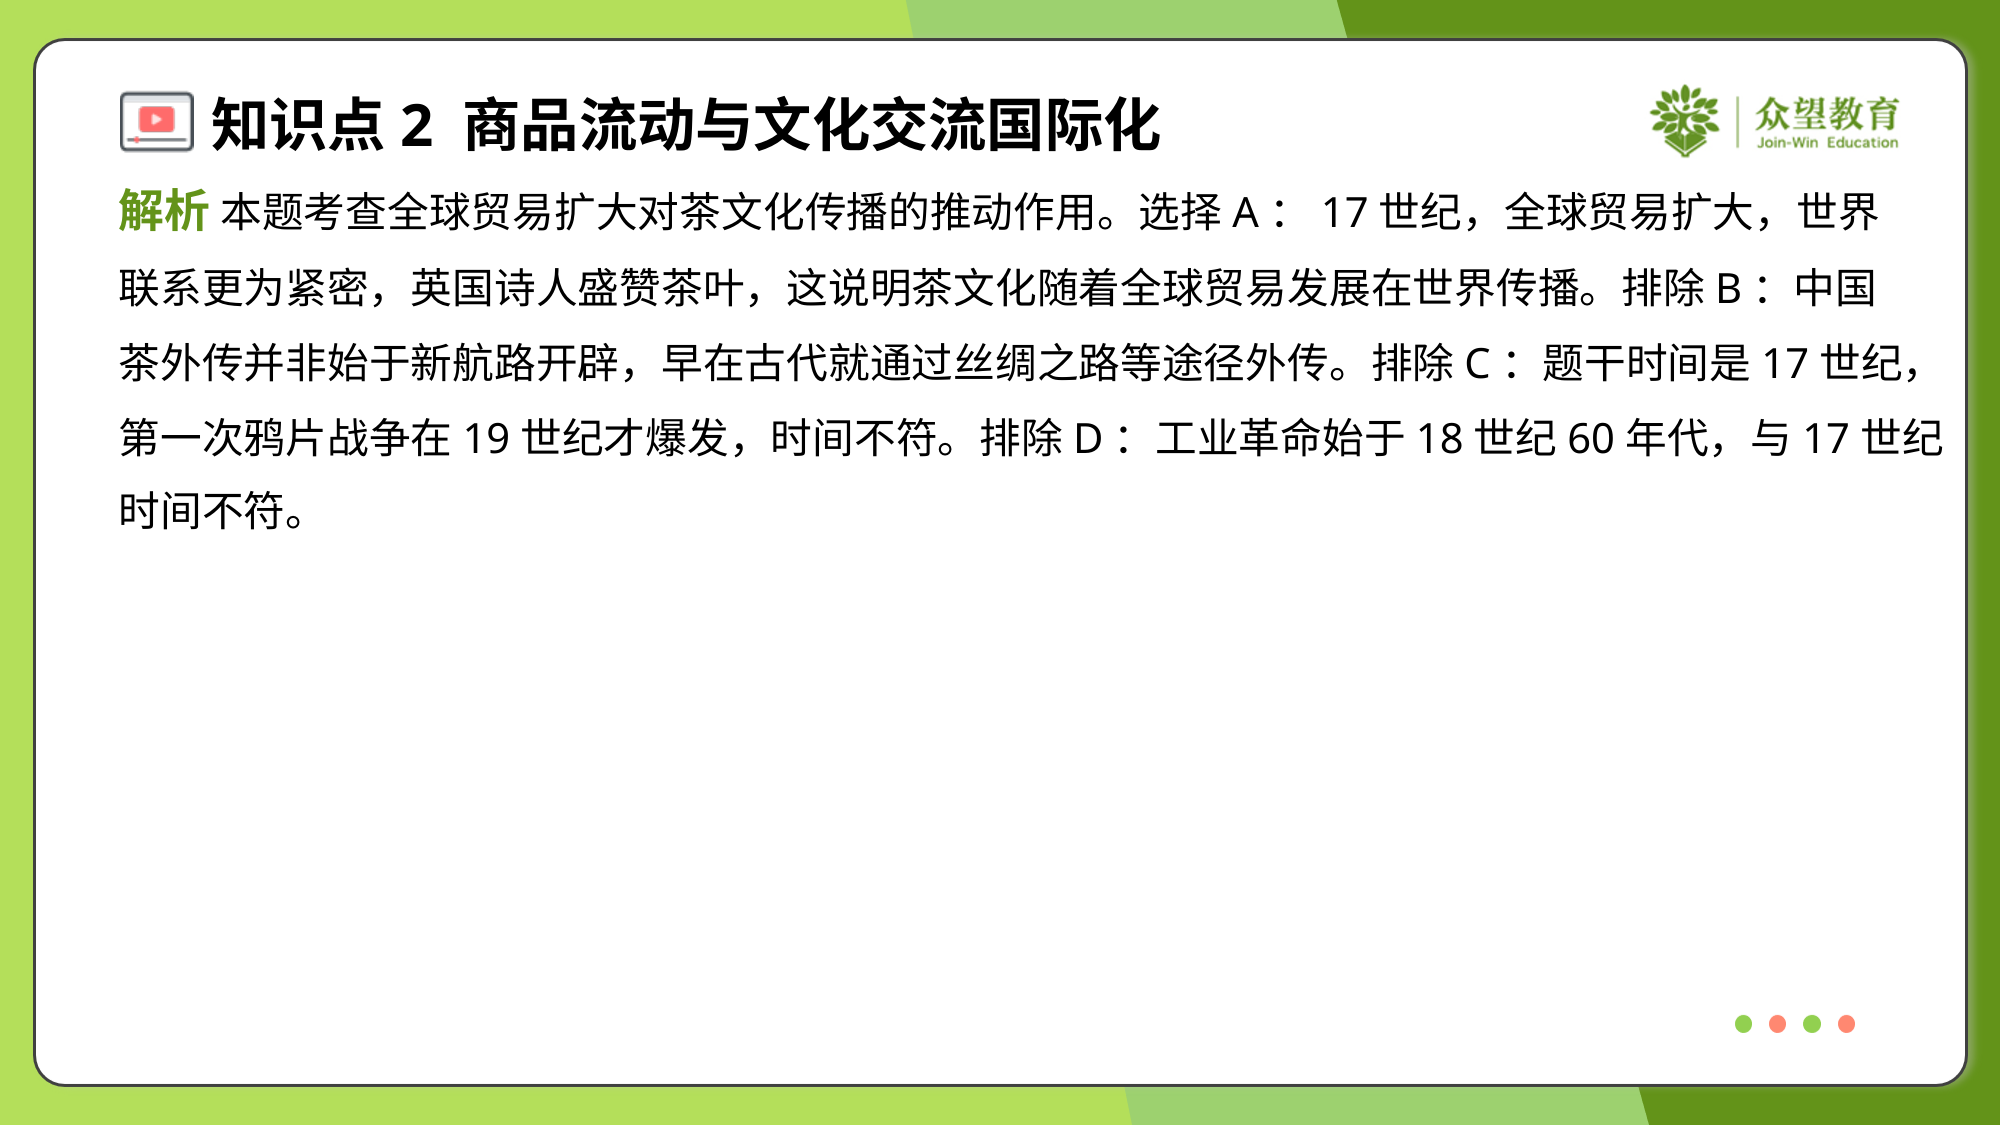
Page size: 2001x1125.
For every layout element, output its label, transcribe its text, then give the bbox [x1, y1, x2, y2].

picture [0, 0, 2000, 1125]
text_box 解析 本题考查全球贸易扩大对茶文化传播的推动作用。选择A：17世纪，全球贸易扩大，世界 联系更为紧密，英国诗人盛赞茶叶，这说明茶文化随着全球贸易发展在世界传播。排除B：中国 茶外传并非始于新航路开辟，早在古代就通过丝绸之路等途径外传。排除C：题干时间是17世纪， 第一次鸦片战争在19世纪才爆发，时间不符。排除D：工业革命始于18世纪60年代，与17世纪 时间不符。 [118, 159, 1883, 527]
